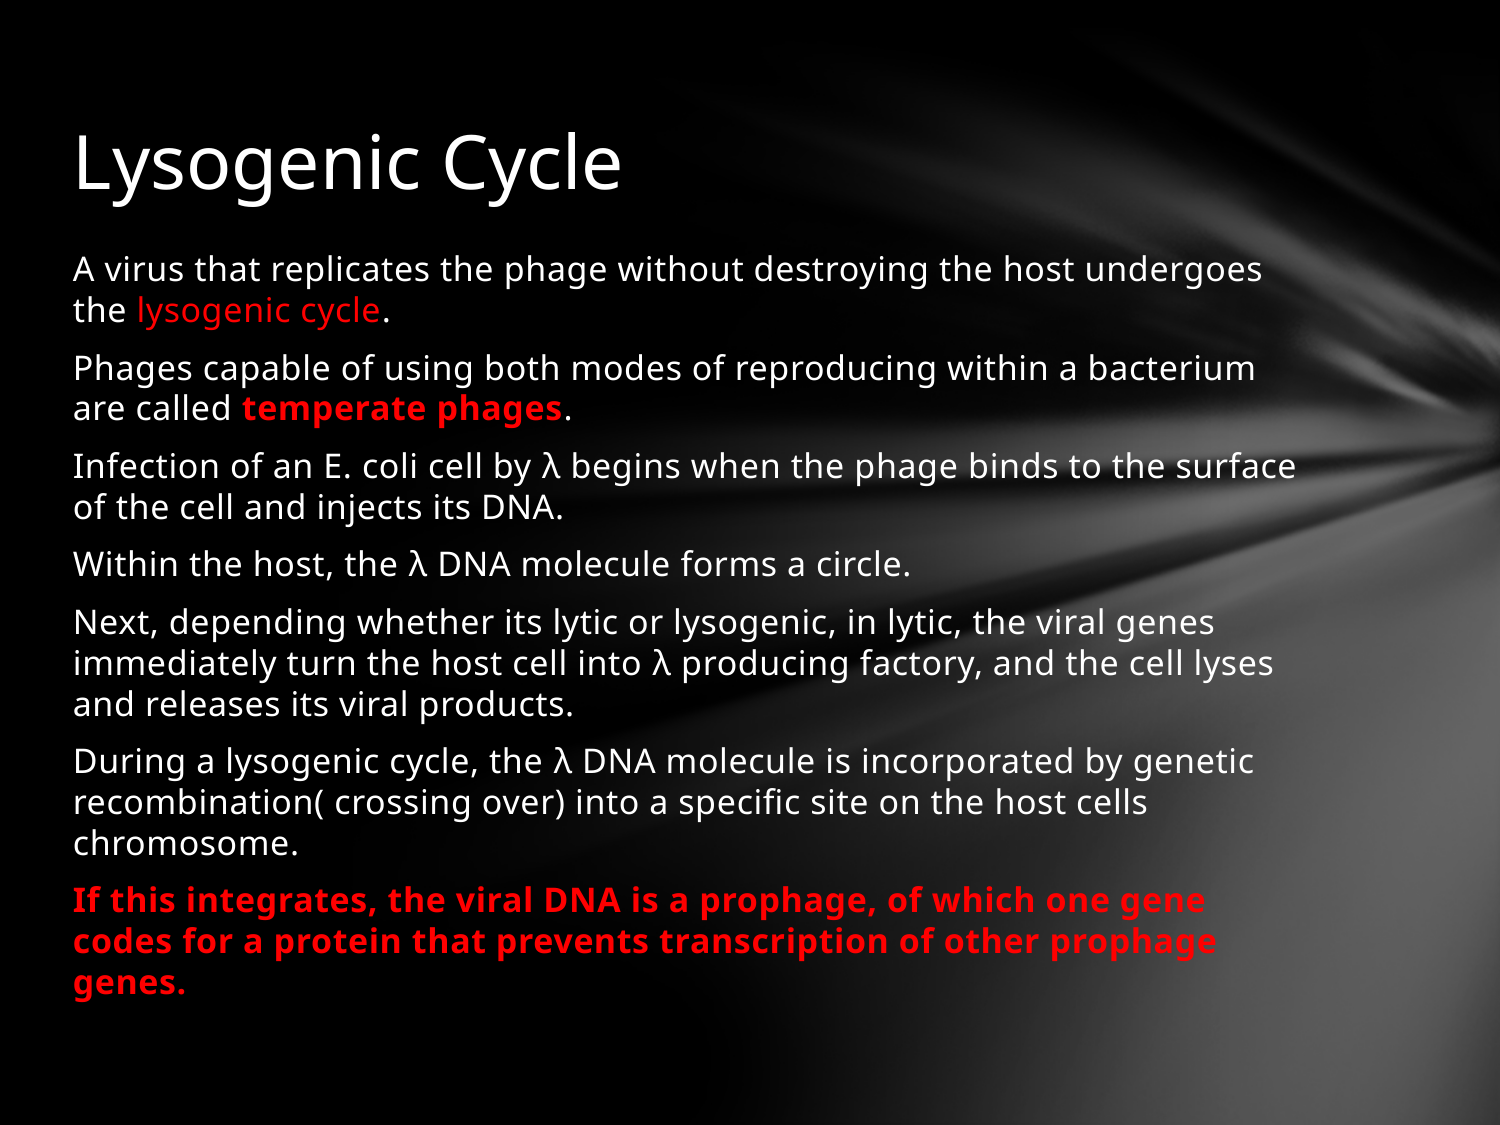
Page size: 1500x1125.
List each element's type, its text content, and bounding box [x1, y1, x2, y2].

list A virus that replicates the phage without destroying the host undergoes the lysogenic cycle. Phages capable of using both modes of reproducing within a bacterium are called temperate phages. Infection of an E. coli cell by λ begins when the phage binds to the surface of the cell and injects its DNA. Within the host, the λ DNA molecule forms a circle. Next, depending whether its lytic or lysogenic, in lytic, the viral genes immediately turn the host cell into λ producing factory, and the cell lyses and releases its viral products. During a lysogenic cycle, the λ DNA molecule is incorporated by genetic recombination( crossing over) into a specific site on the host cells chromosome. If this integrates, the viral DNA is a prophage, of which one gene codes for a protein that prevents transcription of other prophage genes. [57, 239, 1318, 1015]
title Lysogenic Cycle [57, 37, 1318, 213]
